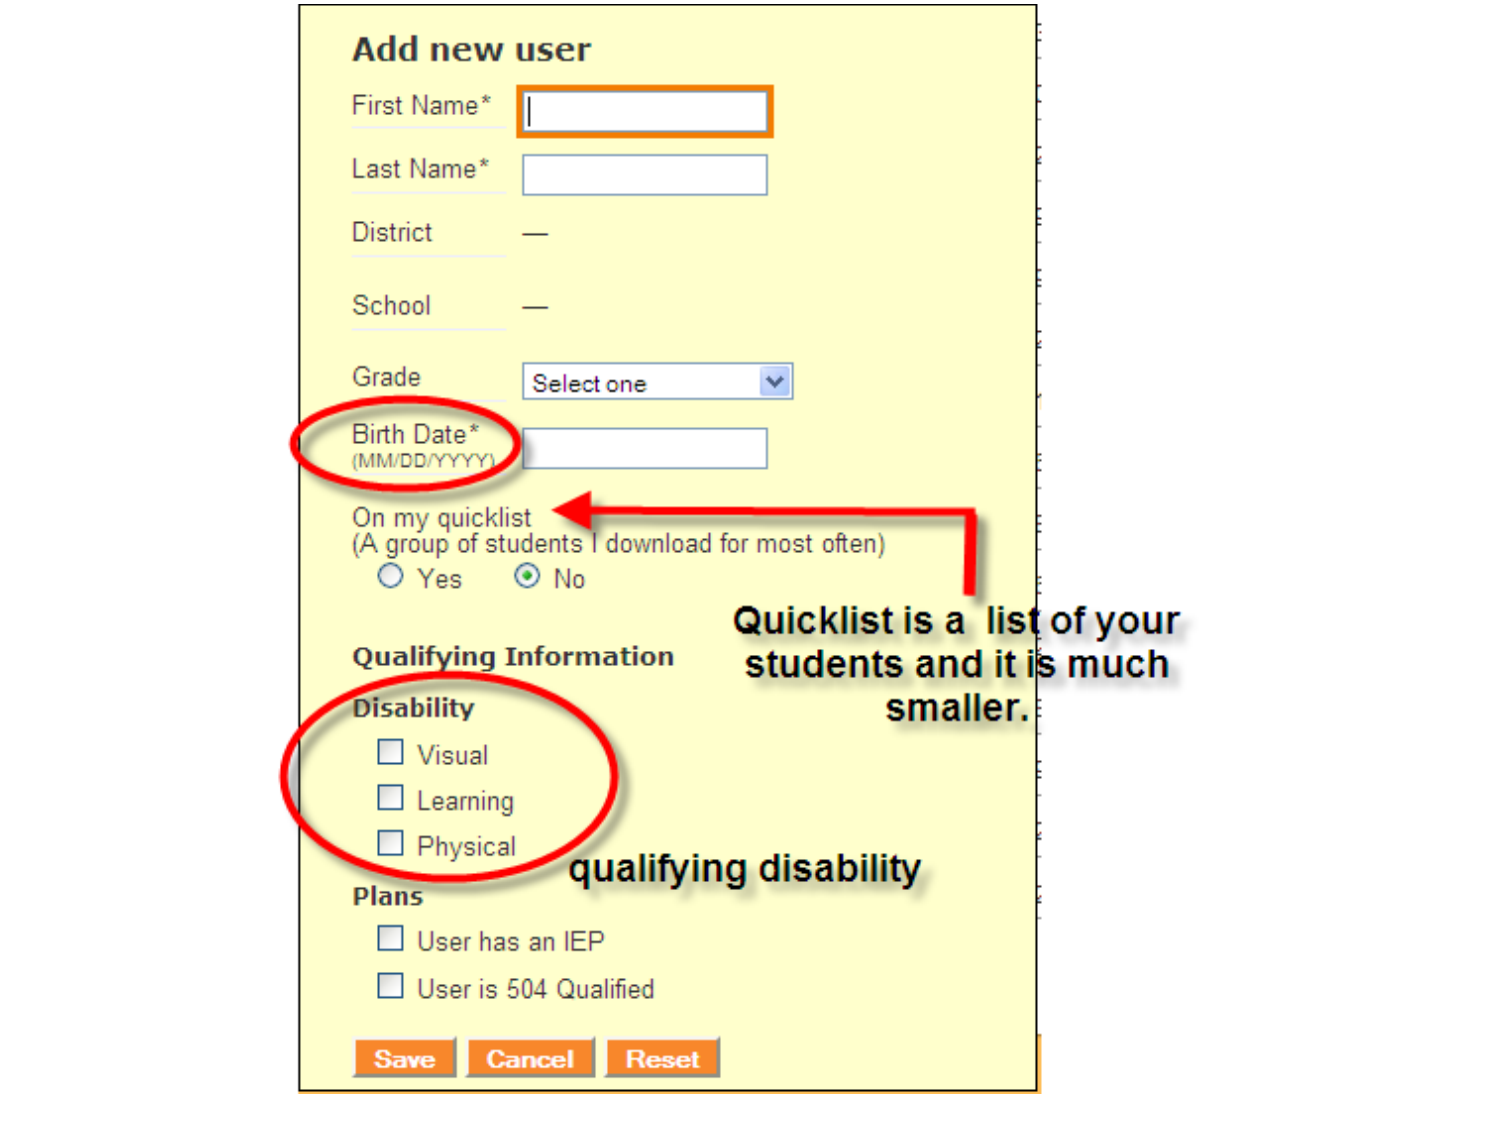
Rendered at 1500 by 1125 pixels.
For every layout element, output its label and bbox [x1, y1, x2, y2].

picture [274, 4, 1246, 1095]
